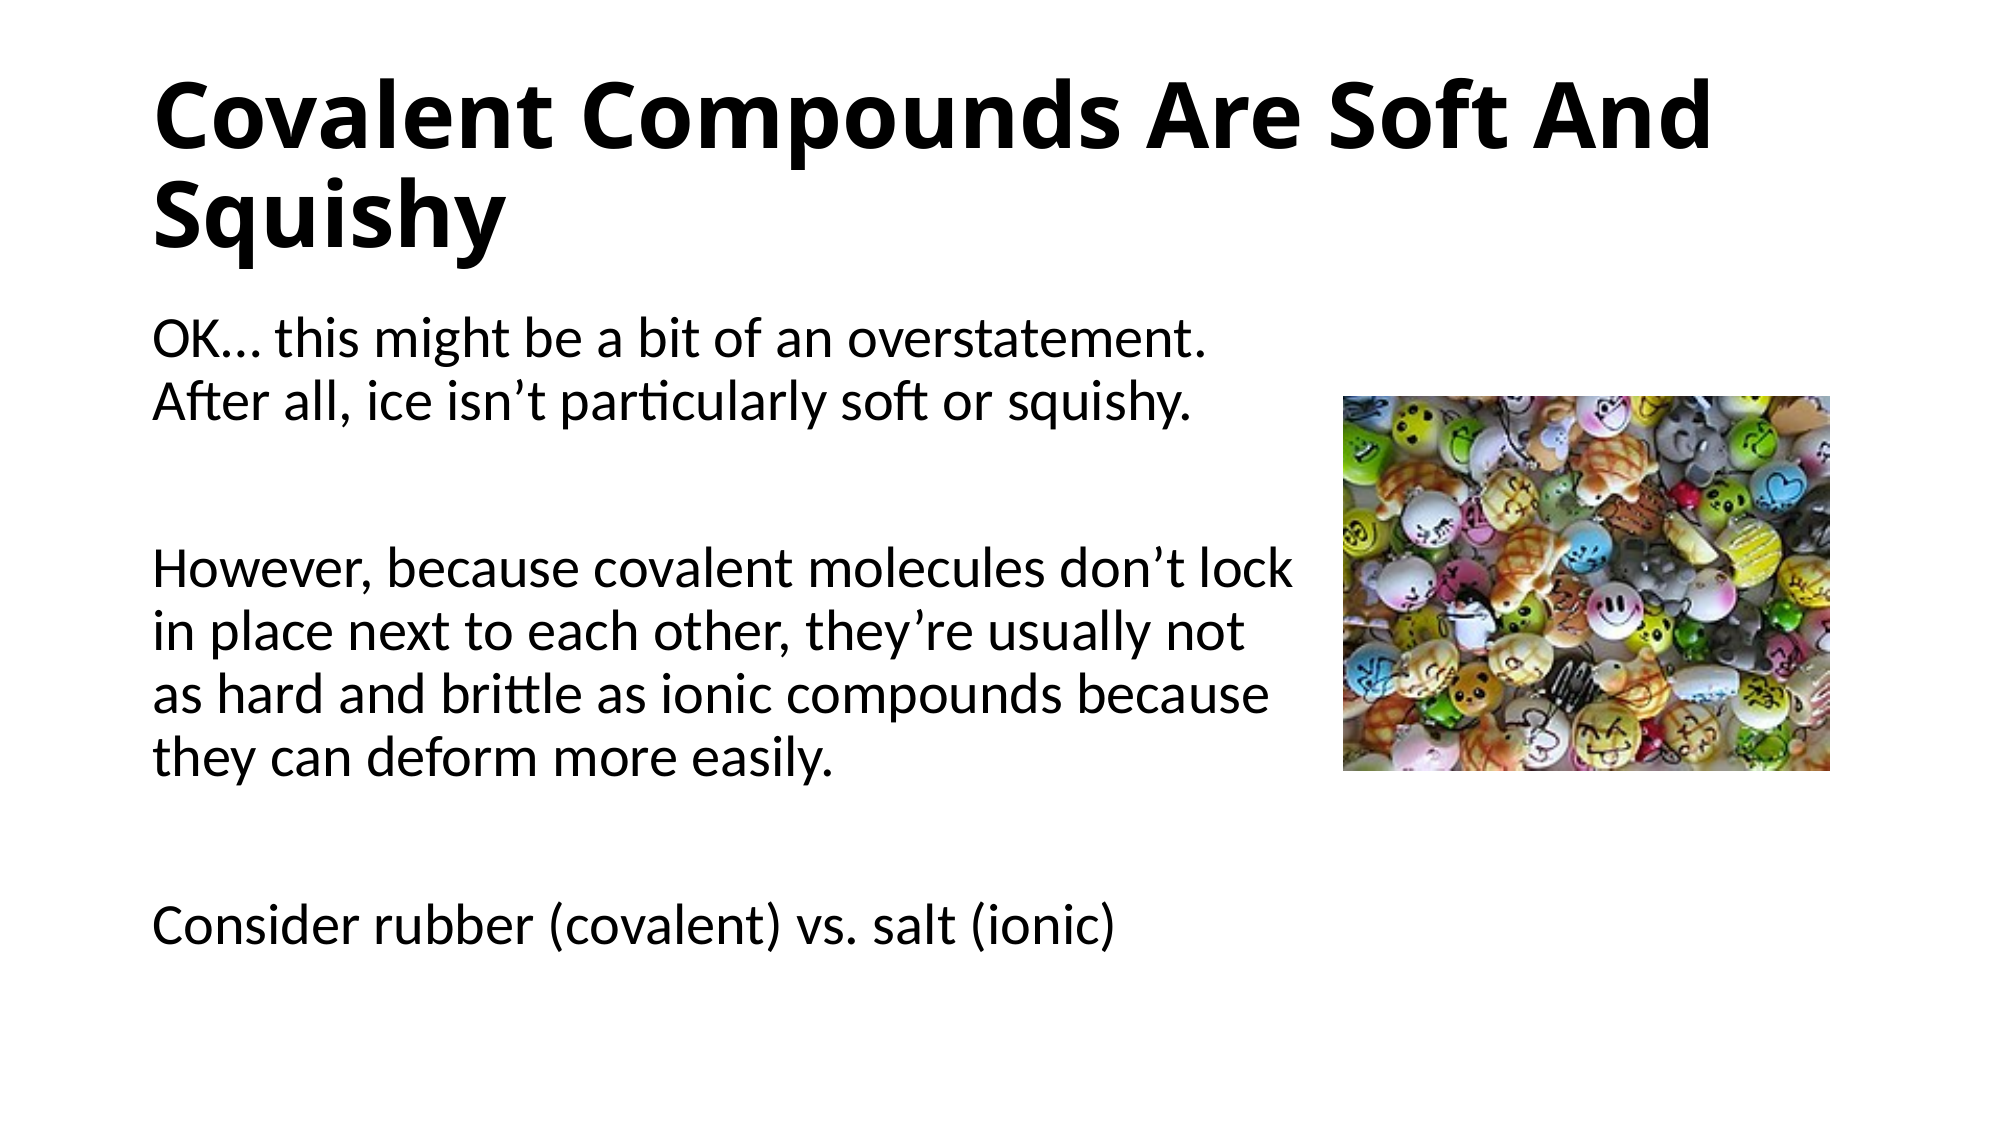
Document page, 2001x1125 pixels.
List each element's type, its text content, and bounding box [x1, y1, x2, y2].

picture [1343, 395, 1830, 771]
title Covalent Compounds Are Soft And Squishy [137, 59, 1863, 278]
list OK… this might be a bit of an overstatement. After all, ice isn’t particularly soft or squishy. However, because covalent molecules don’t lock in place next to each other, they’re usually not as hard and brittle as ionic compounds because they can deform more easily. Consider rubber (covalent) vs. salt (ionic) [137, 299, 1311, 1014]
